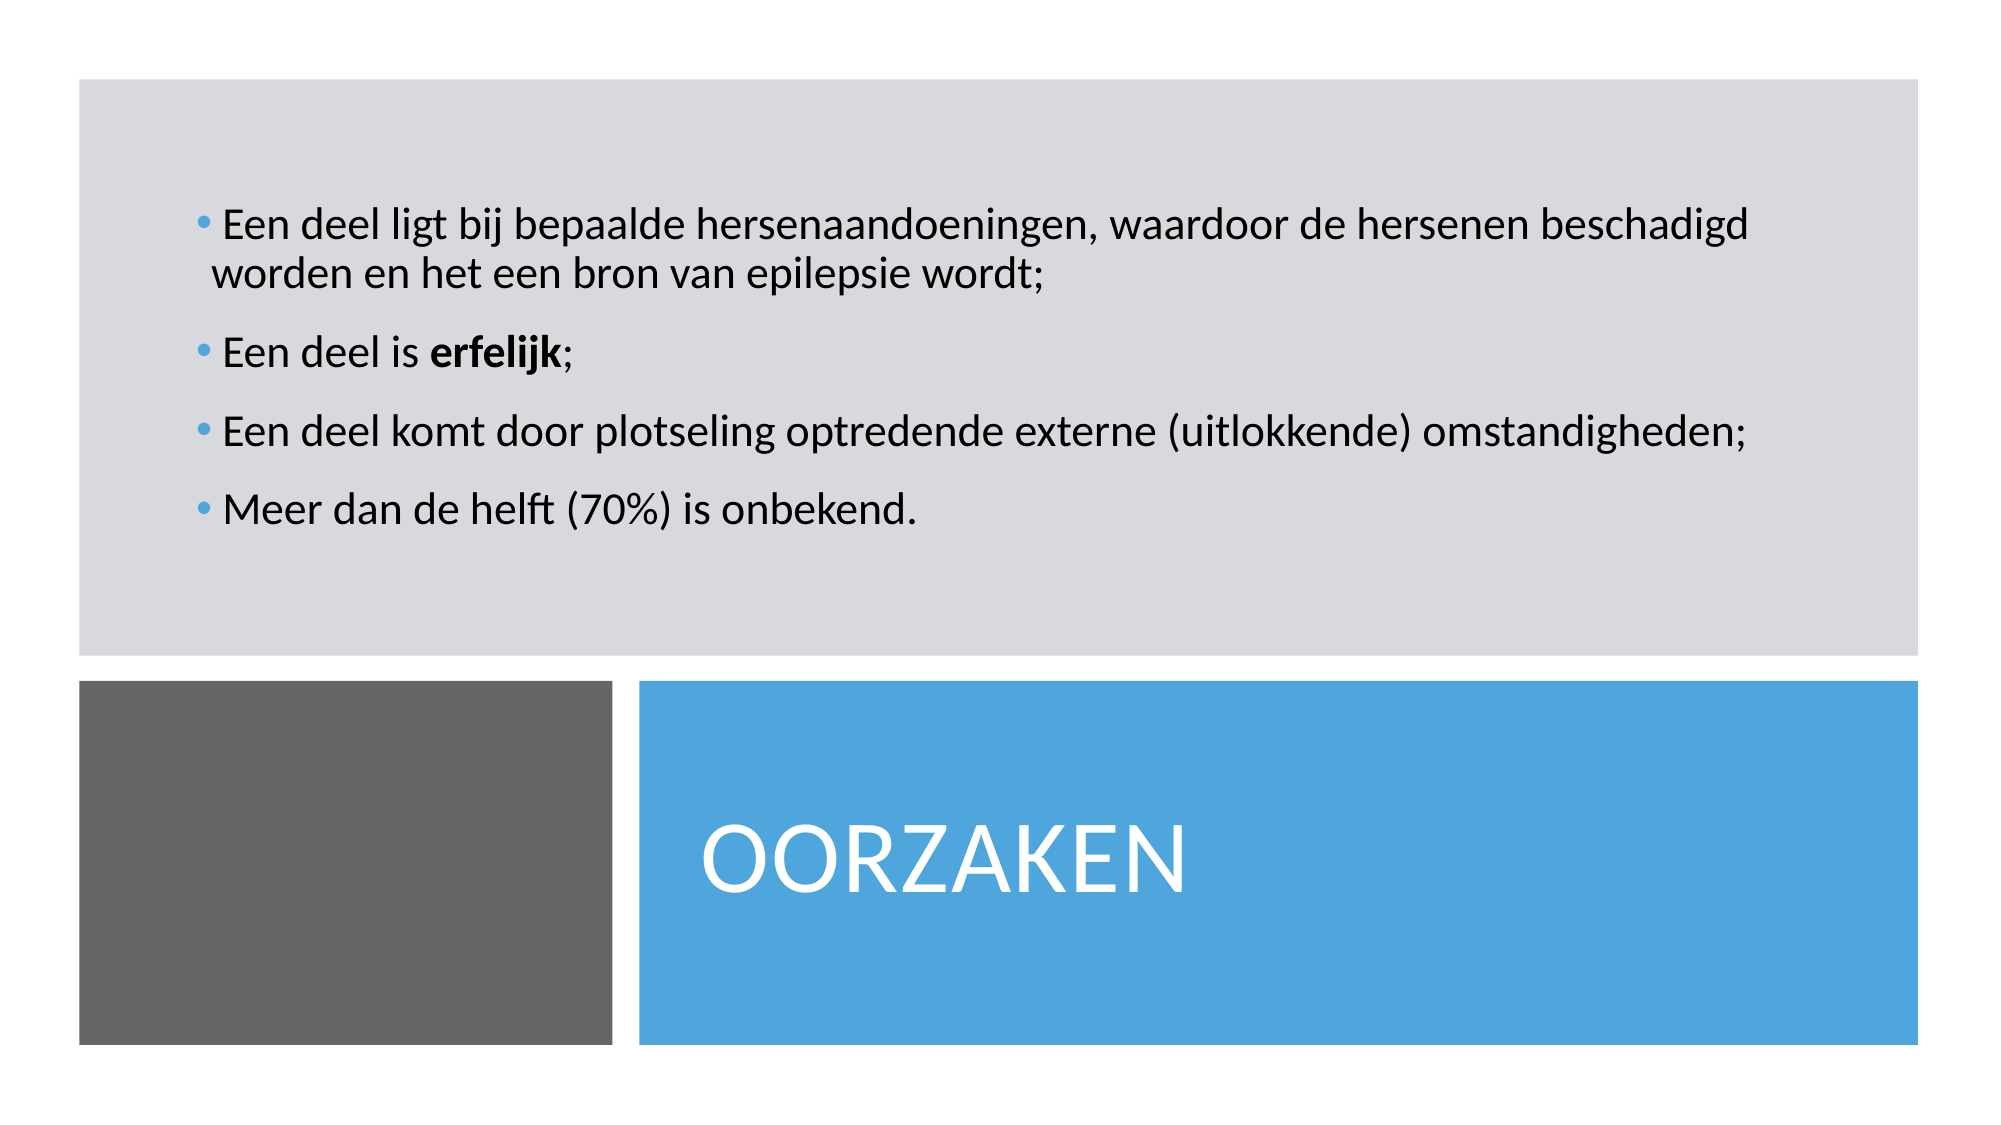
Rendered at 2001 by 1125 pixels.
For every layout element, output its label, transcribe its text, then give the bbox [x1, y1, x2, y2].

list Een deel ligt bij bepaalde hersenaandoeningen, waardoor de hersenen beschadigd worden en het een bron van epilepsie wordt; Een deel is erfelijk; Een deel komt door plotseling optredende externe (uitlokkende) omstandigheden; Meer dan de helft (70%) is onbekend. [188, 158, 1816, 577]
text_box [638, 679, 1919, 1046]
title Oorzaken [685, 720, 1866, 1006]
text_box [78, 679, 614, 1046]
text_box [78, 78, 1919, 657]
